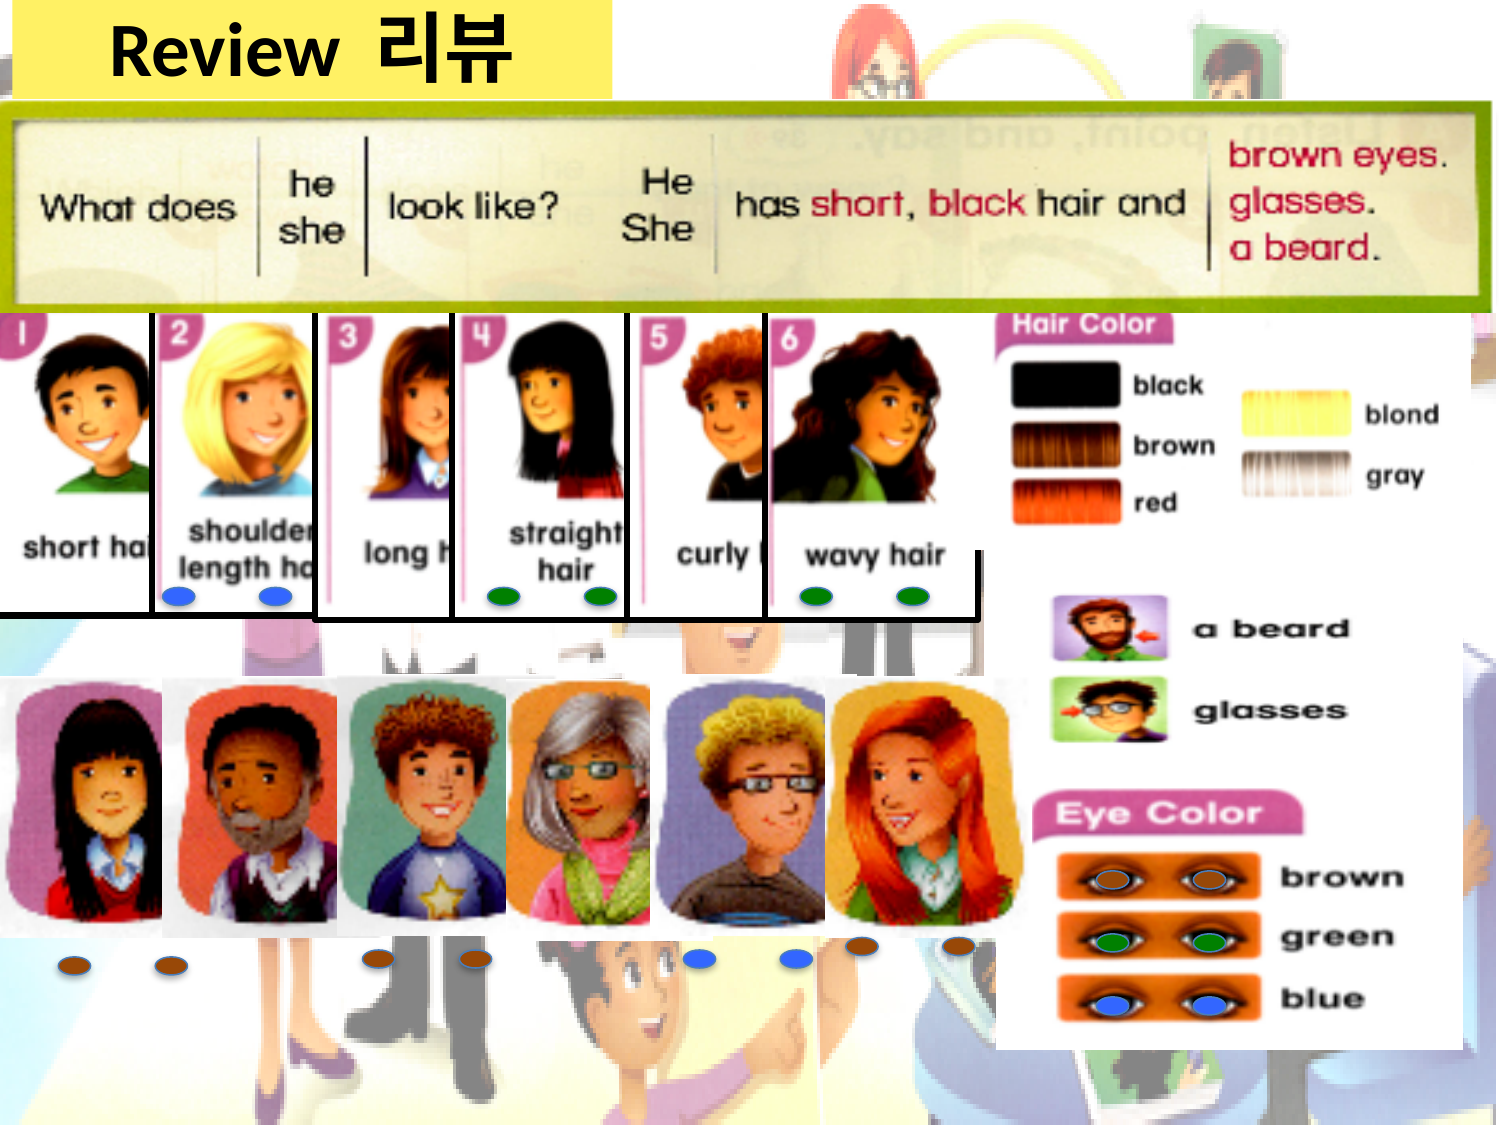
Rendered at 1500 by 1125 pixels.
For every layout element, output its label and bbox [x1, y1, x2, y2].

text_box [799, 587, 930, 606]
text_box [362, 949, 492, 969]
picture [0, 0, 1500, 1125]
text_box [57, 956, 188, 976]
text_box [845, 937, 976, 956]
text_box [996, 787, 1463, 1051]
text_box [162, 587, 292, 606]
text_box [683, 949, 813, 969]
text_box [487, 587, 617, 606]
